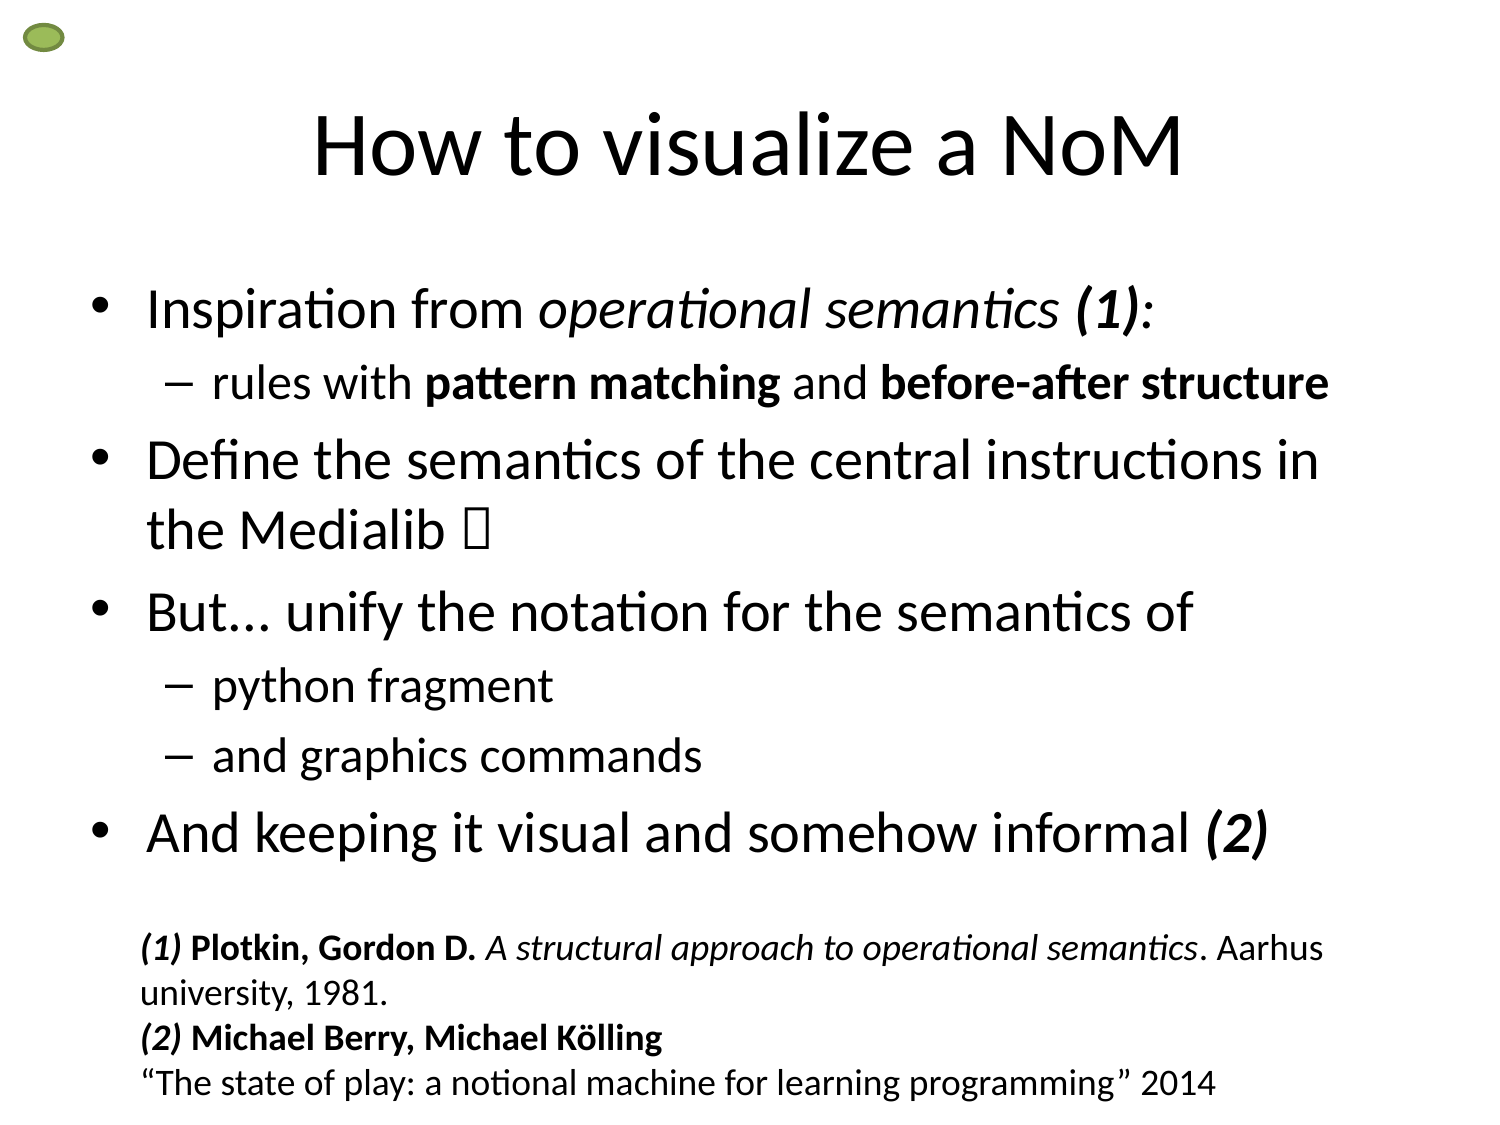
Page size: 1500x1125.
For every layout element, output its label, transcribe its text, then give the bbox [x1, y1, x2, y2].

title How to visualize a NoM [75, 45, 1425, 233]
list Inspiration from operational semantics (1): rules with pattern matching and before-after structure Define the semantics of the central instructions in the Medialib  But... unify the notation for the semantics of python fragment and graphics commands And keeping it visual and somehow informal (2) [75, 262, 1425, 1005]
text_box (1) Plotkin, Gordon D. A structural approach to operational semantics. Aarhus university, 1981. (2) Michael Berry, Michael Kölling “The state of play: a notional machine for learning programming” 2014 [125, 915, 1350, 1111]
text_box [22, 22, 65, 53]
